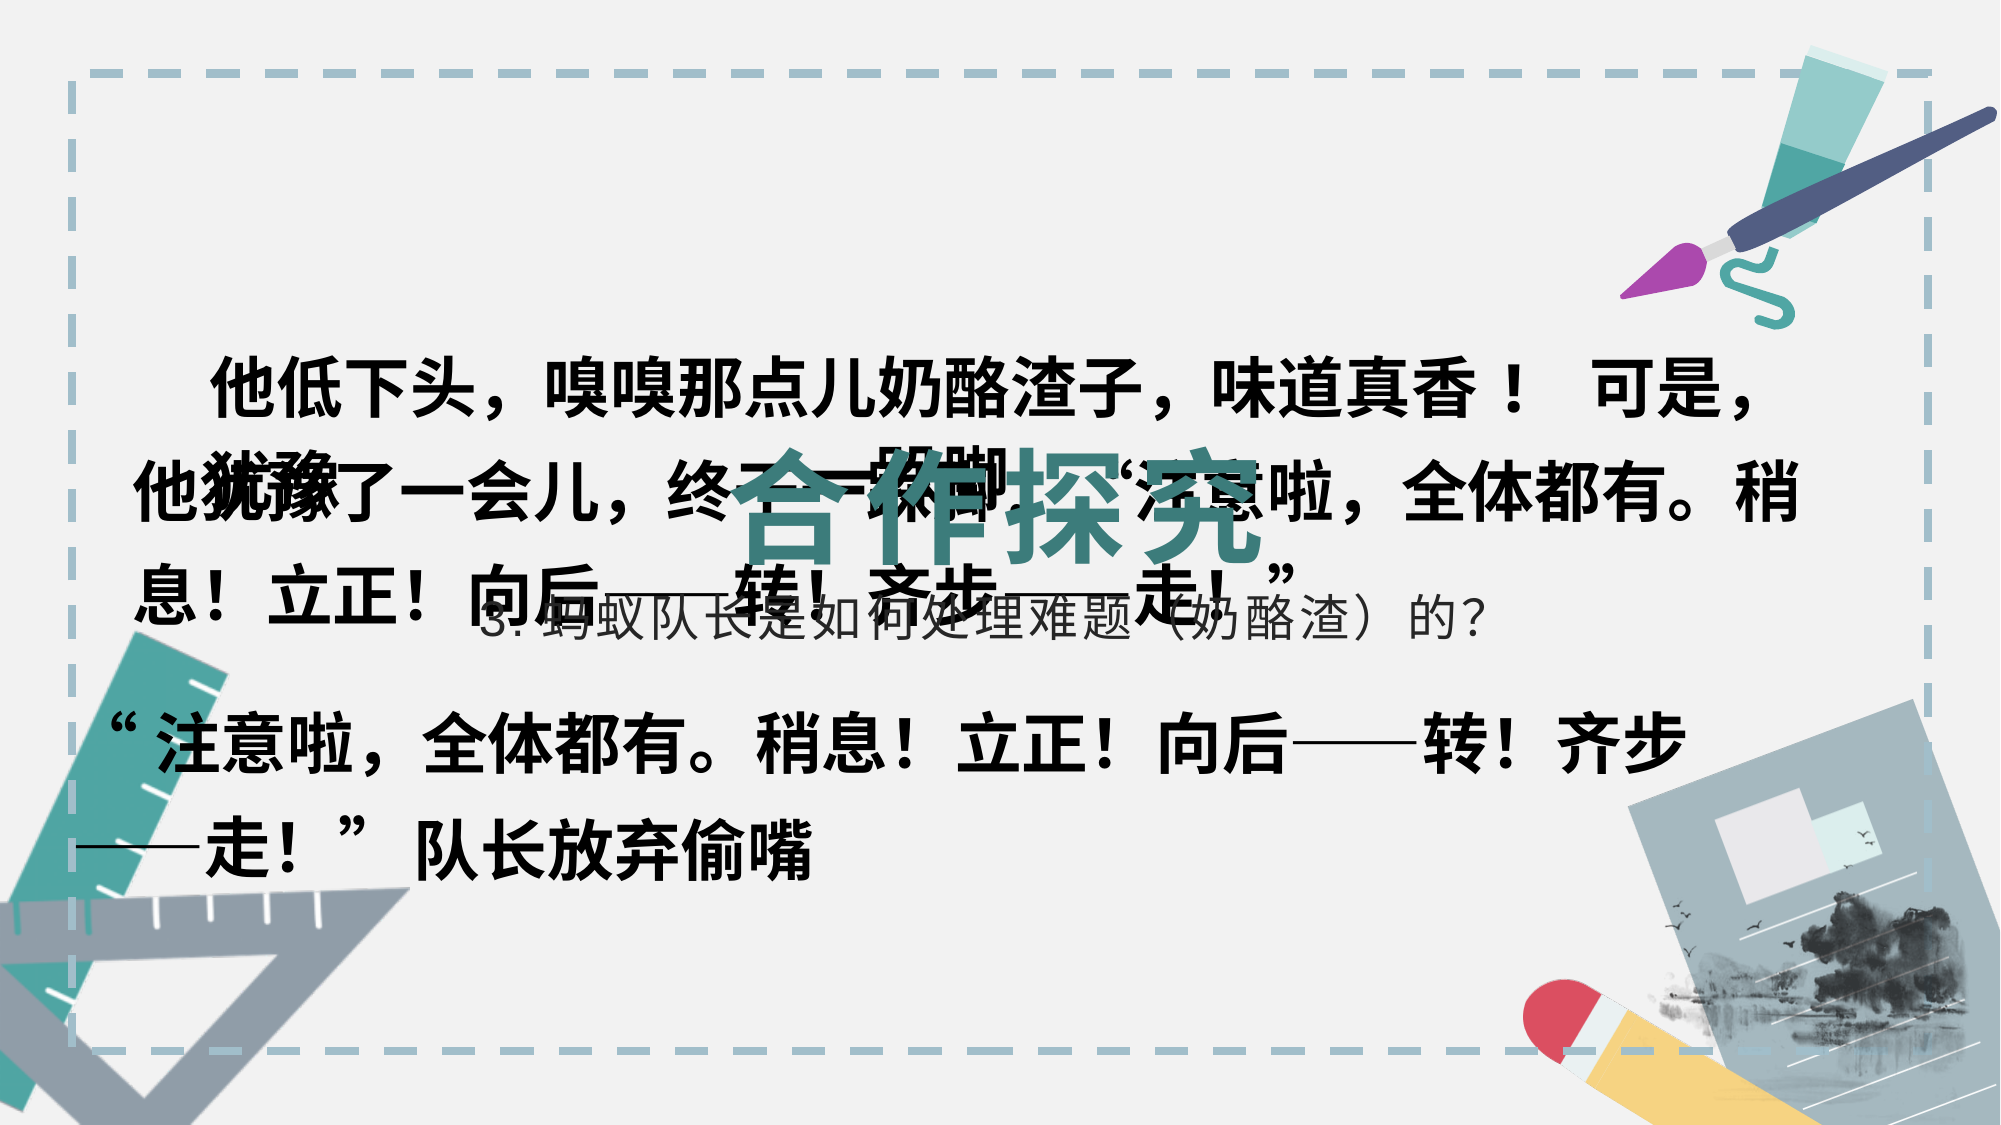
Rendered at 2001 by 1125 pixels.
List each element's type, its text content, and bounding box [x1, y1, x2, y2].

picture [0, 611, 410, 1125]
text_box “注意啦，全体都有。稍息！立正！向后——转！齐步——走！” [56, 670, 1837, 893]
text_box 他低下头，嗅嗅那点儿奶酪渣子，味道真香! 可是，他犹豫了一会儿，终于一跺脚：“注意啦，全体都有。稍息！立正！向后——转！齐步——走！” [117, 314, 1867, 642]
picture [1522, 698, 2001, 1125]
text_box 队长放弃偷嘴 [399, 801, 830, 897]
title 合作探究 [375, 351, 1616, 580]
subtitle 3.蚂蚁队长是如何处理难题（奶酪渣）的？ [375, 586, 1616, 783]
text_box 犹豫 [193, 431, 357, 527]
